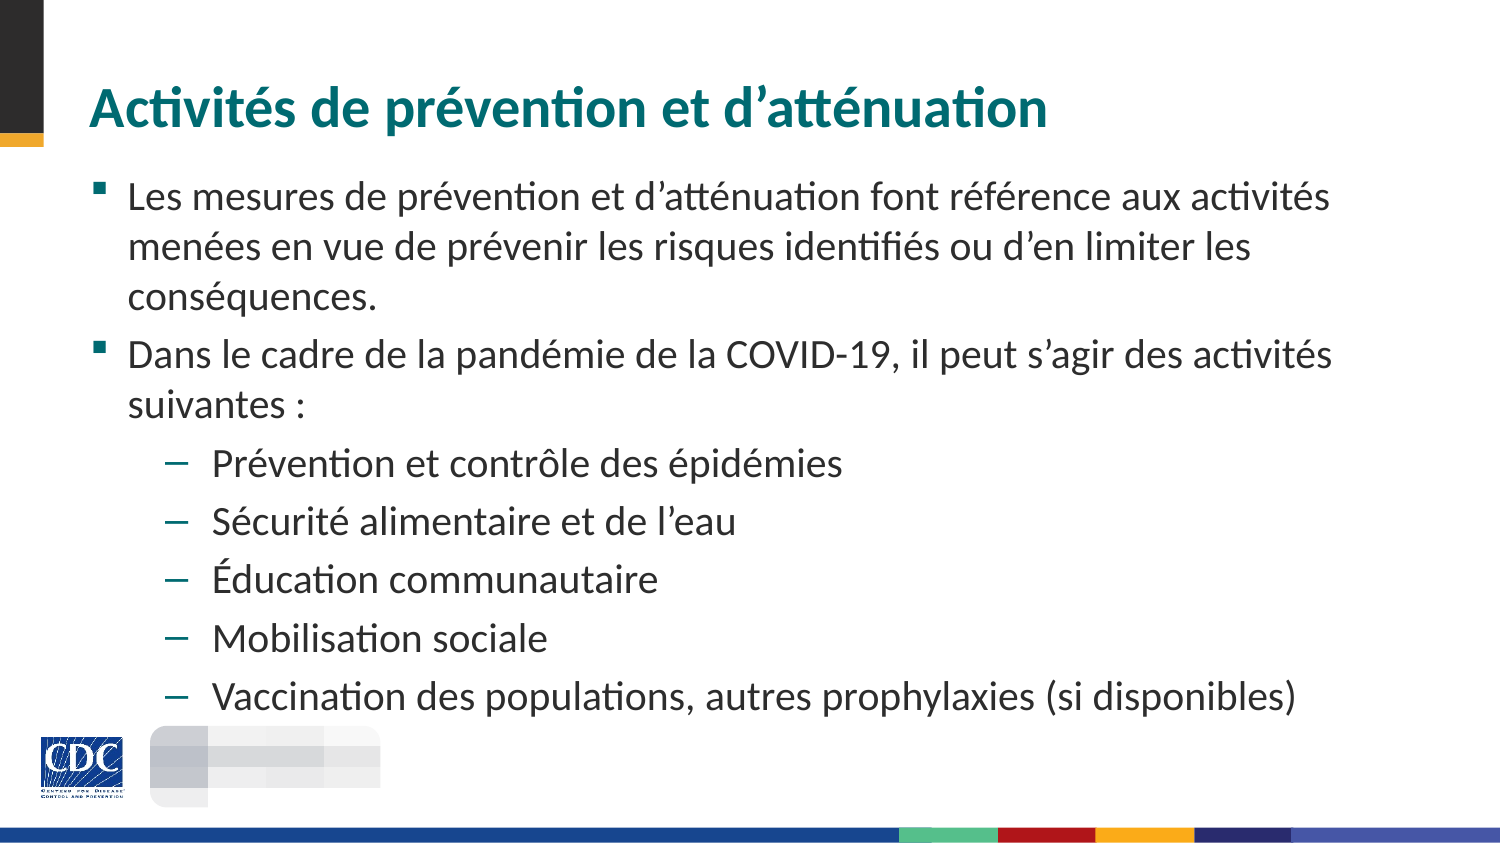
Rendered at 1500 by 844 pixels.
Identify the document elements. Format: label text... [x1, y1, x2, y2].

list Les mesures de prévention et d’atténuation font référence aux activités menées en vue de prévenir les risques identifiés ou d’en limiter les conséquences. Dans le cadre de la pandémie de la COVID-19, il peut s’agir des activités suivantes : Prévention et contrôle des épidémies Sécurité alimentaire et de l’eau Éducation communautaire Mobilisation sociale Vaccination des populations, autres prophylaxies (si disponibles) [75, 161, 1414, 738]
picture [41, 737, 125, 798]
title Activités de prévention et d’atténuation [75, 33, 1425, 147]
